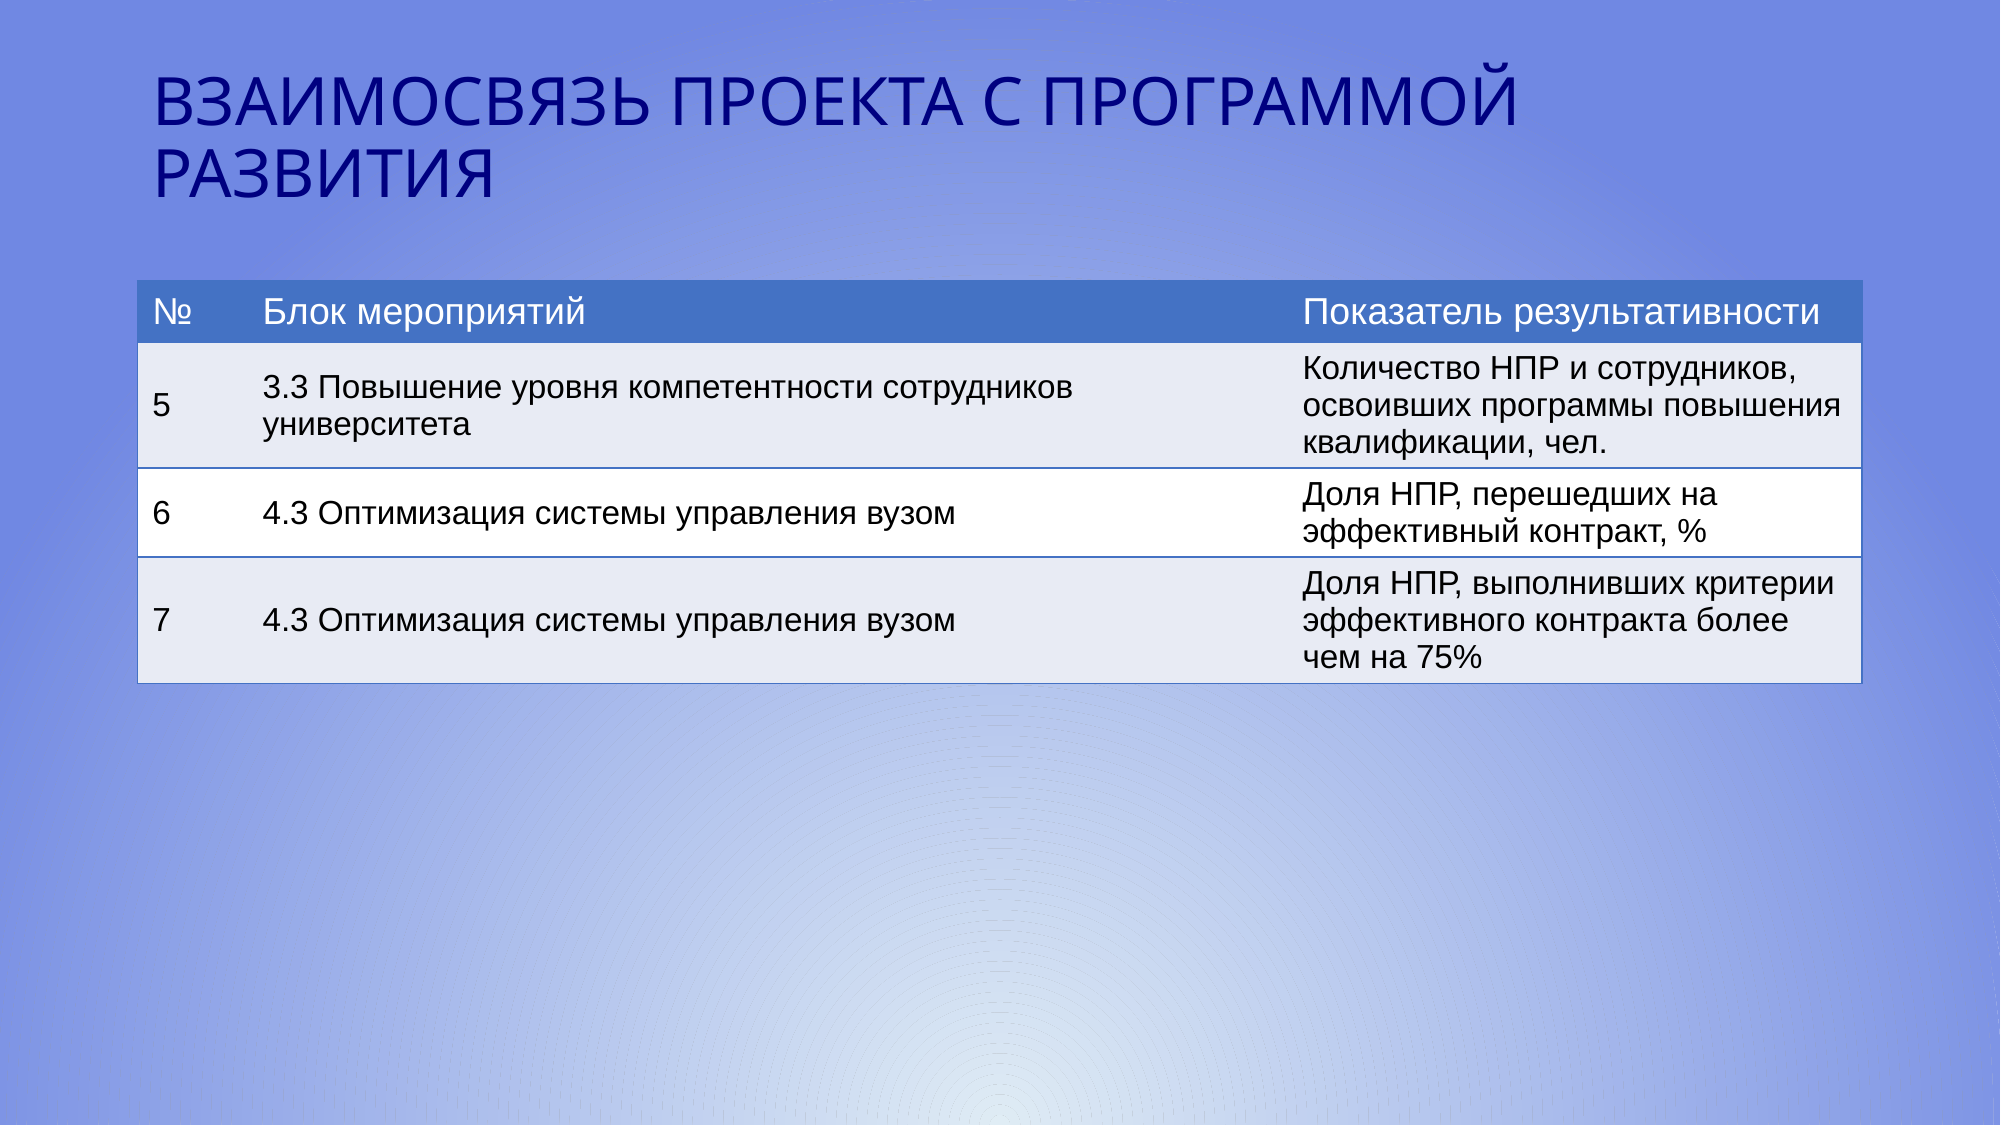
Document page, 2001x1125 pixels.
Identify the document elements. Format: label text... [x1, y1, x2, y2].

table_cell 4.3 Оптимизация системы управления вузом [248, 558, 1287, 683]
table_cell Доля НПР, выполнивших критерии эффективного контракта более чем на 75% [1287, 558, 1861, 683]
table_cell 3.3 Повышение уровня компетентности сотрудников университета [248, 343, 1287, 467]
table_cell Количество НПР и сотрудников, освоивших программы повышения квалификации, чел. [1287, 343, 1861, 467]
table_header Показатель результативности [1287, 282, 1861, 341]
title Взаимосвязь проекта с Программой развития [137, 59, 1863, 221]
table_cell 4.3 Оптимизация системы управления вузом [248, 469, 1287, 556]
table_header Блок мероприятий [248, 282, 1287, 341]
table_header № [138, 282, 248, 341]
table_cell 7 [138, 558, 248, 683]
table_cell 5 [138, 343, 248, 467]
table_cell Доля НПР, перешедших на эффективный контракт, % [1287, 469, 1861, 556]
table_cell 6 [138, 469, 248, 556]
